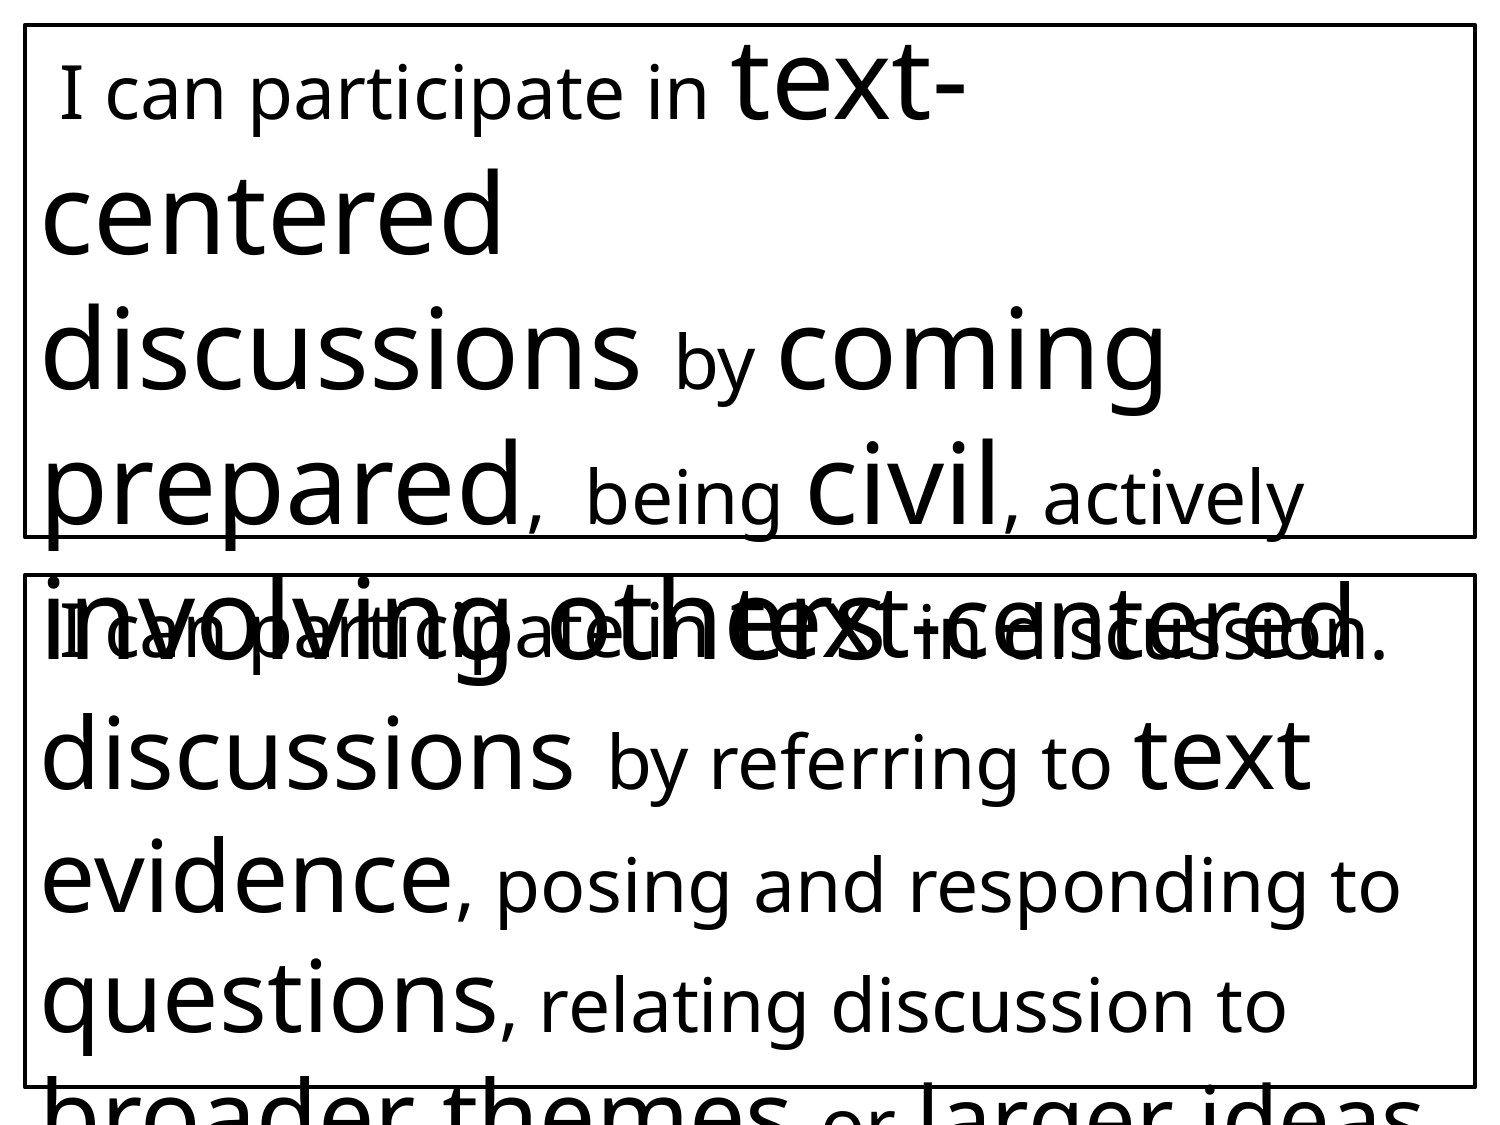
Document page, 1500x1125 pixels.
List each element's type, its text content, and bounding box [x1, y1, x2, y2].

text_box I can participate in text-centered discussions by referring to text evidence, posing and responding to questions, relating discussion to broader themes or larger ideas. [24, 549, 1500, 1125]
text_box I can participate in text-centered discussions by coming prepared, being civil, actively involving others in discussion. [24, 0, 1450, 549]
text_box [1450, 23, 1477, 539]
